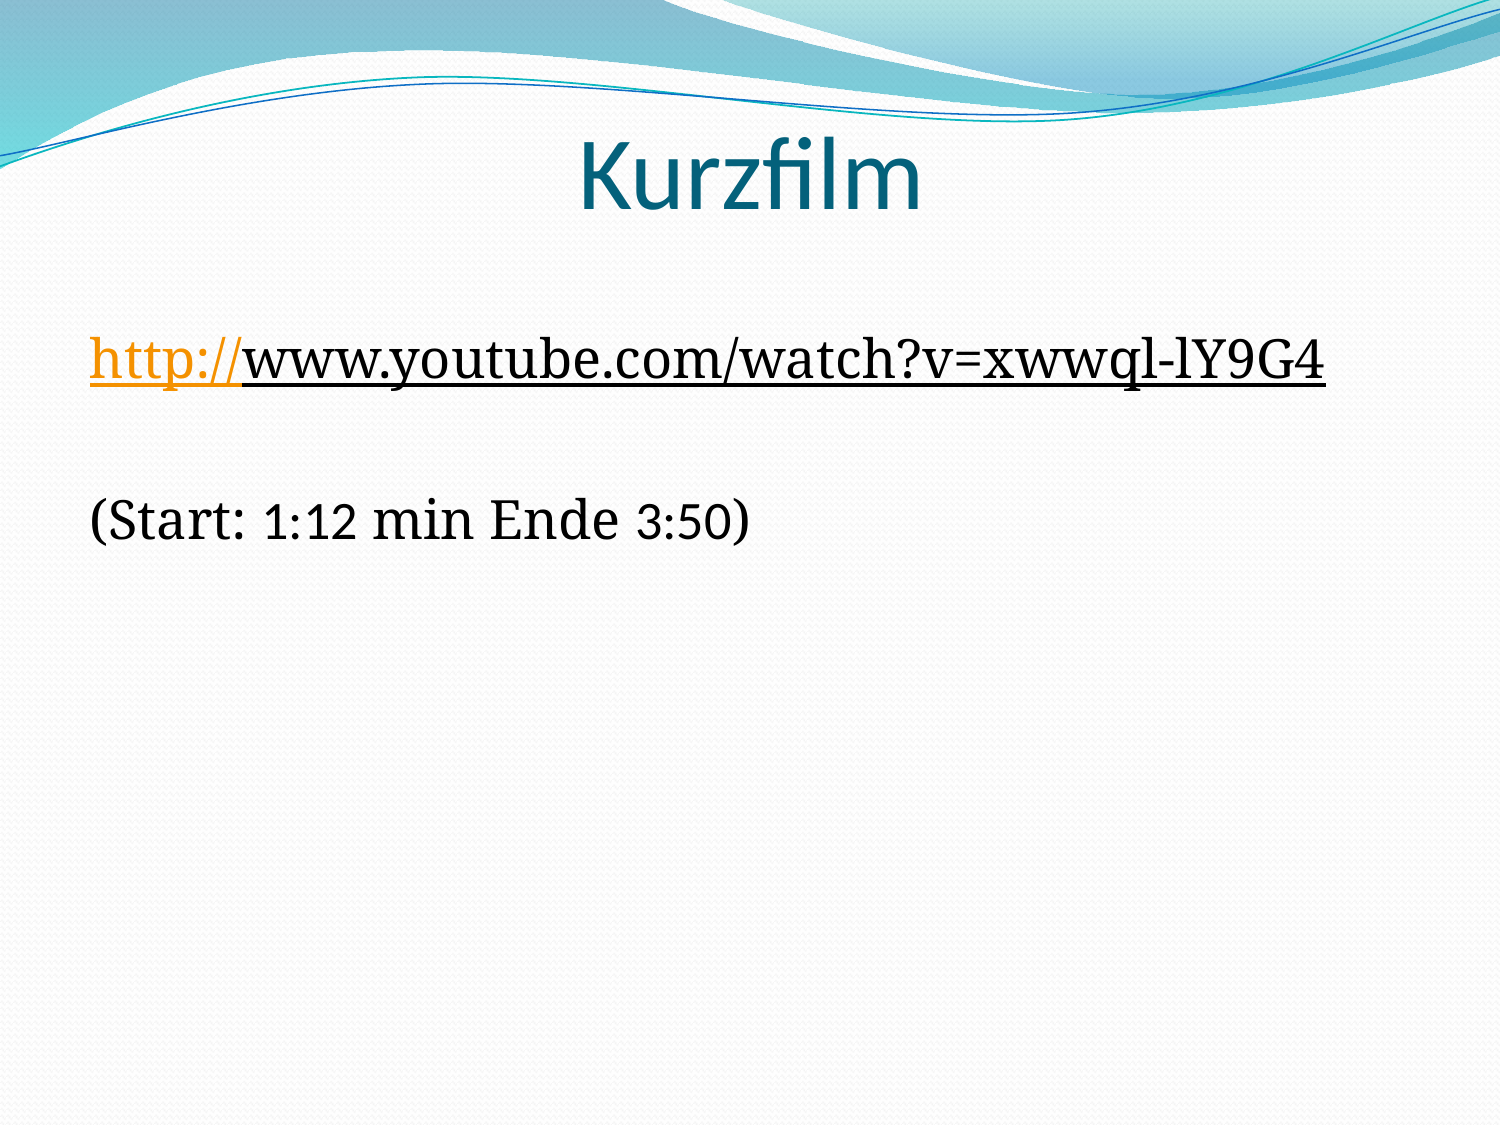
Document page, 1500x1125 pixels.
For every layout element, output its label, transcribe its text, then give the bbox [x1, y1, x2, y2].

list http://www.youtube.com/watch?v=xwwql-lY9G4 (Start: 1:12 min Ende 3:50) [75, 317, 1425, 1038]
title Kurzfilm [76, 42, 1427, 231]
